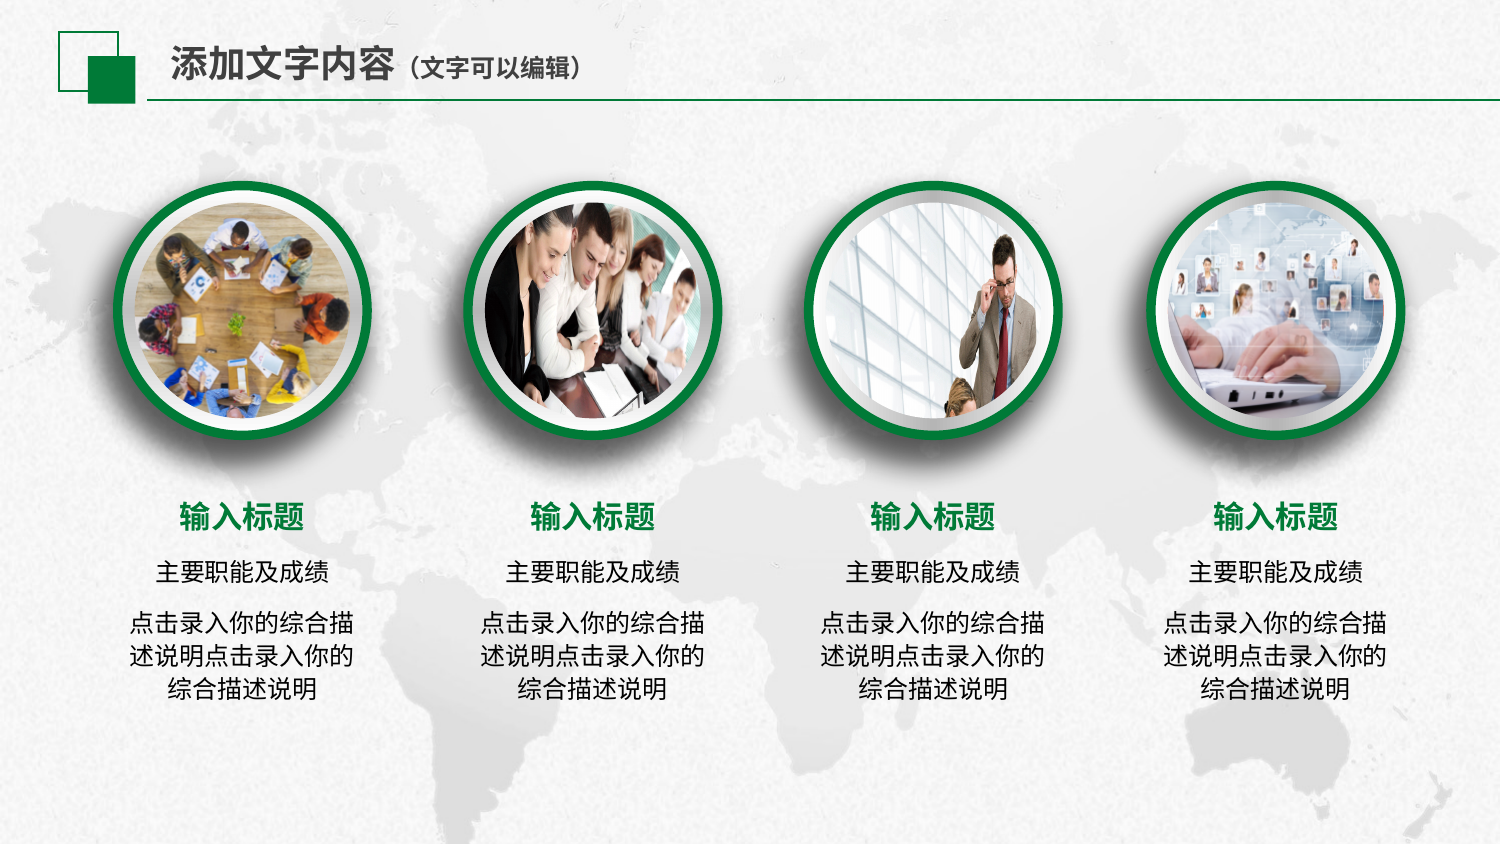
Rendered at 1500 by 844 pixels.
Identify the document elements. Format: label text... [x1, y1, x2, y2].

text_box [808, 185, 1059, 436]
text_box 主要职能及成绩 [1172, 551, 1379, 591]
text_box 输入标题 [499, 493, 686, 540]
text_box 主要职能及成绩 [139, 551, 346, 591]
text_box 主要职能及成绩 [489, 551, 696, 591]
text_box 点击录入你的综合描述说明点击录入你的综合描述说明 [115, 600, 370, 708]
text_box 点击录入你的综合描述说明点击录入你的综合描述说明 [1148, 600, 1403, 708]
text_box 主要职能及成绩 [830, 551, 1037, 591]
picture [0, 0, 1500, 844]
text_box 添加文字内容（文字可以编辑） [159, 34, 736, 91]
text_box 输入标题 [840, 493, 1027, 540]
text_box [117, 185, 368, 436]
text_box 点击录入你的综合描述说明点击录入你的综合描述说明 [465, 600, 720, 708]
text_box 输入标题 [1182, 493, 1369, 540]
text_box 点击录入你的综合描述说明点击录入你的综合描述说明 [806, 600, 1061, 708]
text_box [1150, 185, 1401, 436]
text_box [467, 185, 718, 436]
text_box 输入标题 [149, 493, 336, 540]
